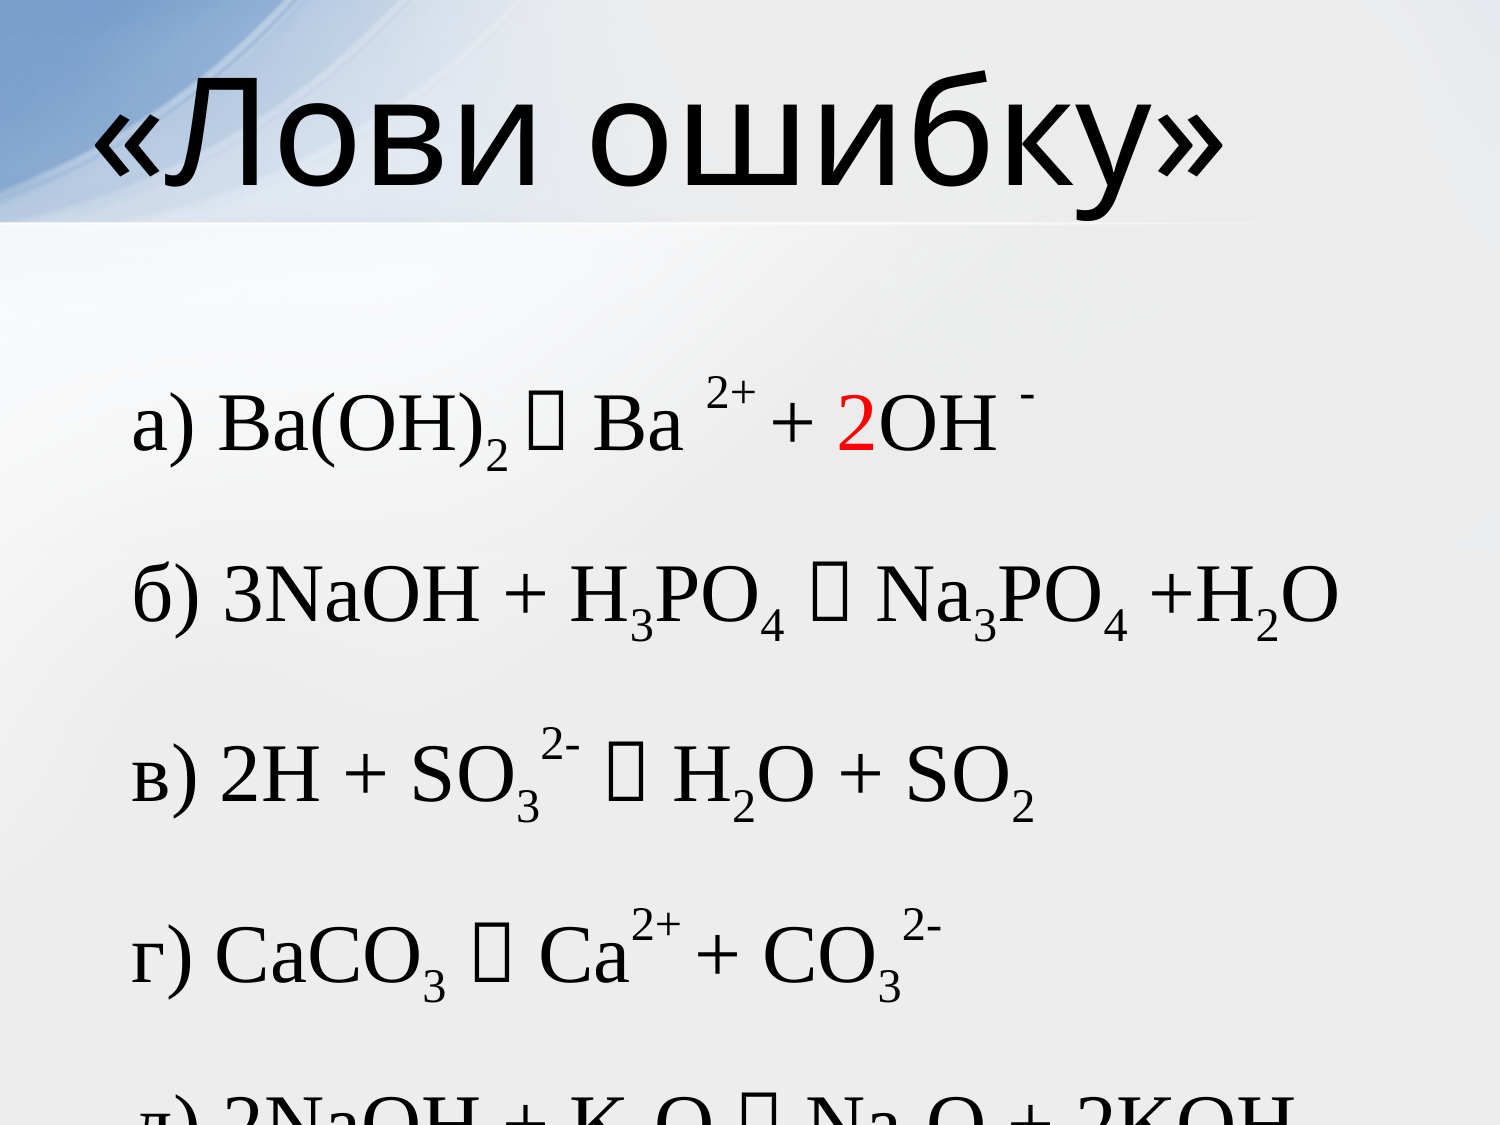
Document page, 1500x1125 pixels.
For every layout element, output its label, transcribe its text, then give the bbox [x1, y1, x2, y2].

picture [0, 0, 1500, 1125]
text_box а) Ba(OH)2  Ba 2+ + 2OH - б) 3NaOH + H3PO4  Na3PO4 +H2O в) 2H + SO32-  H2O + SO2 г) CaCO3  Ca2+ + CO32- д) 2NaOH + K2O  Na2O + 2KOH [117, 292, 1453, 1125]
title «Лови ошибку» [75, 58, 1425, 223]
